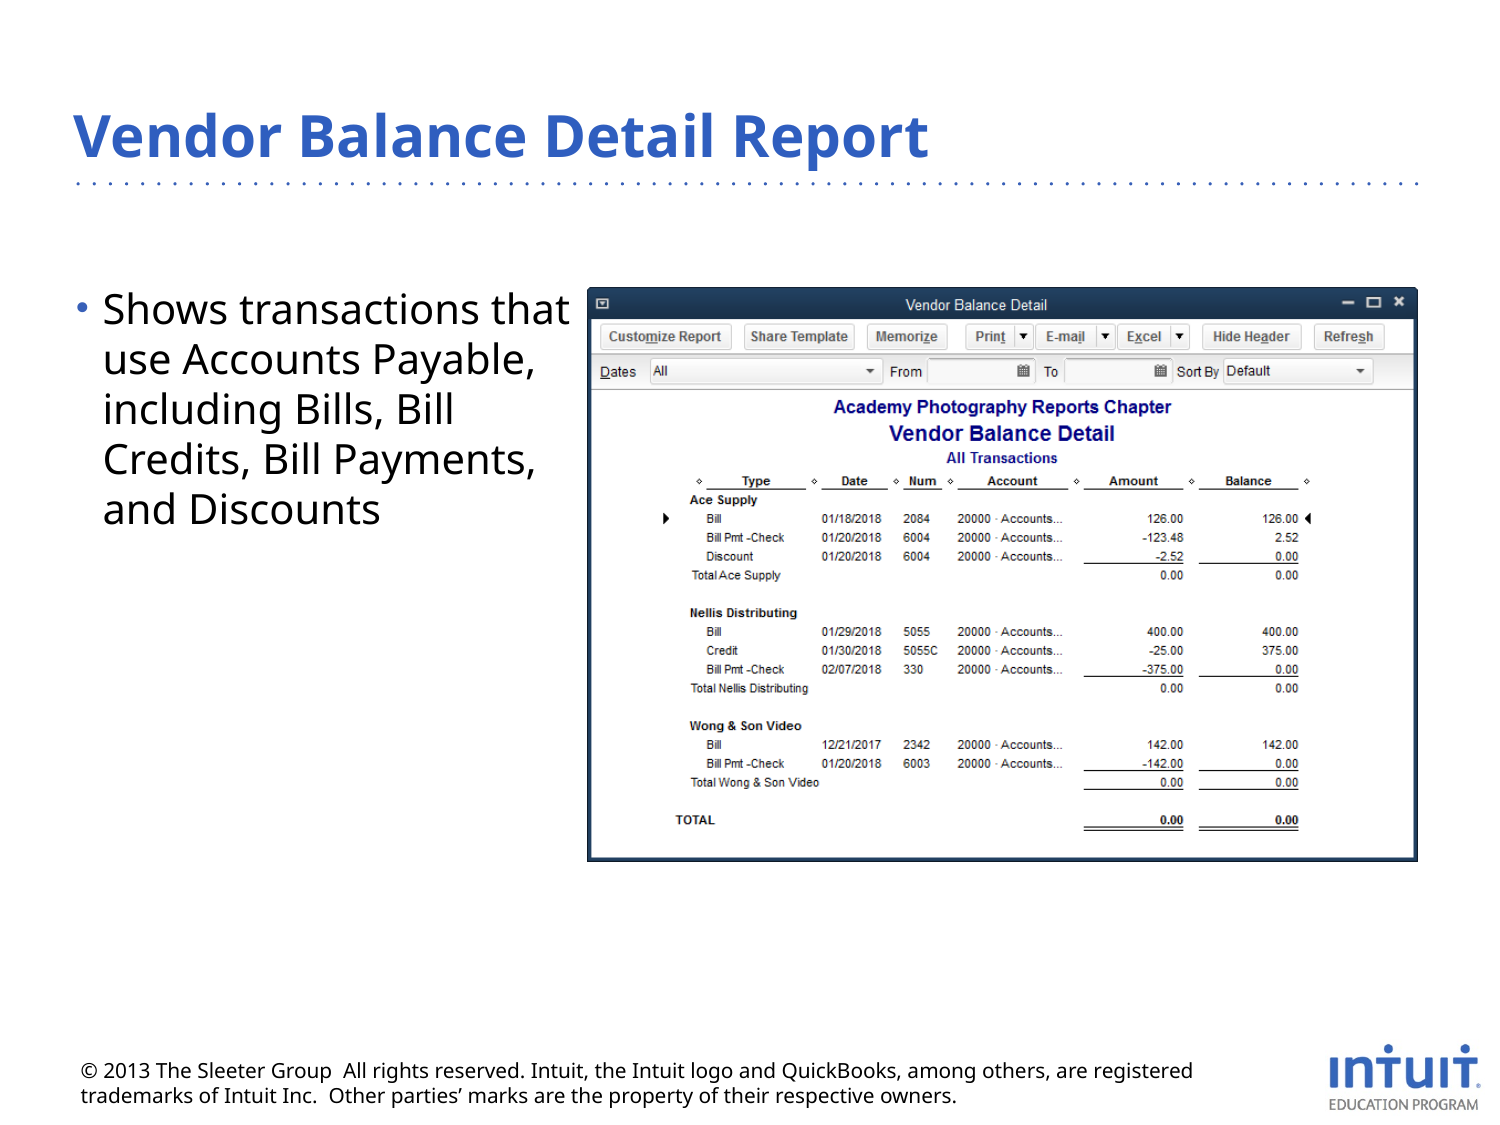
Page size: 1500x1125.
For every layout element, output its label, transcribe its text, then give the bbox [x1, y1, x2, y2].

title Vendor Balance Detail Report [73, 62, 1424, 169]
picture [1325, 1039, 1485, 1116]
list Shows transactions that use Accounts Payable, including Bills, Bill Credits, Bill Payments, and Discounts [75, 275, 588, 1018]
picture [587, 287, 1419, 862]
